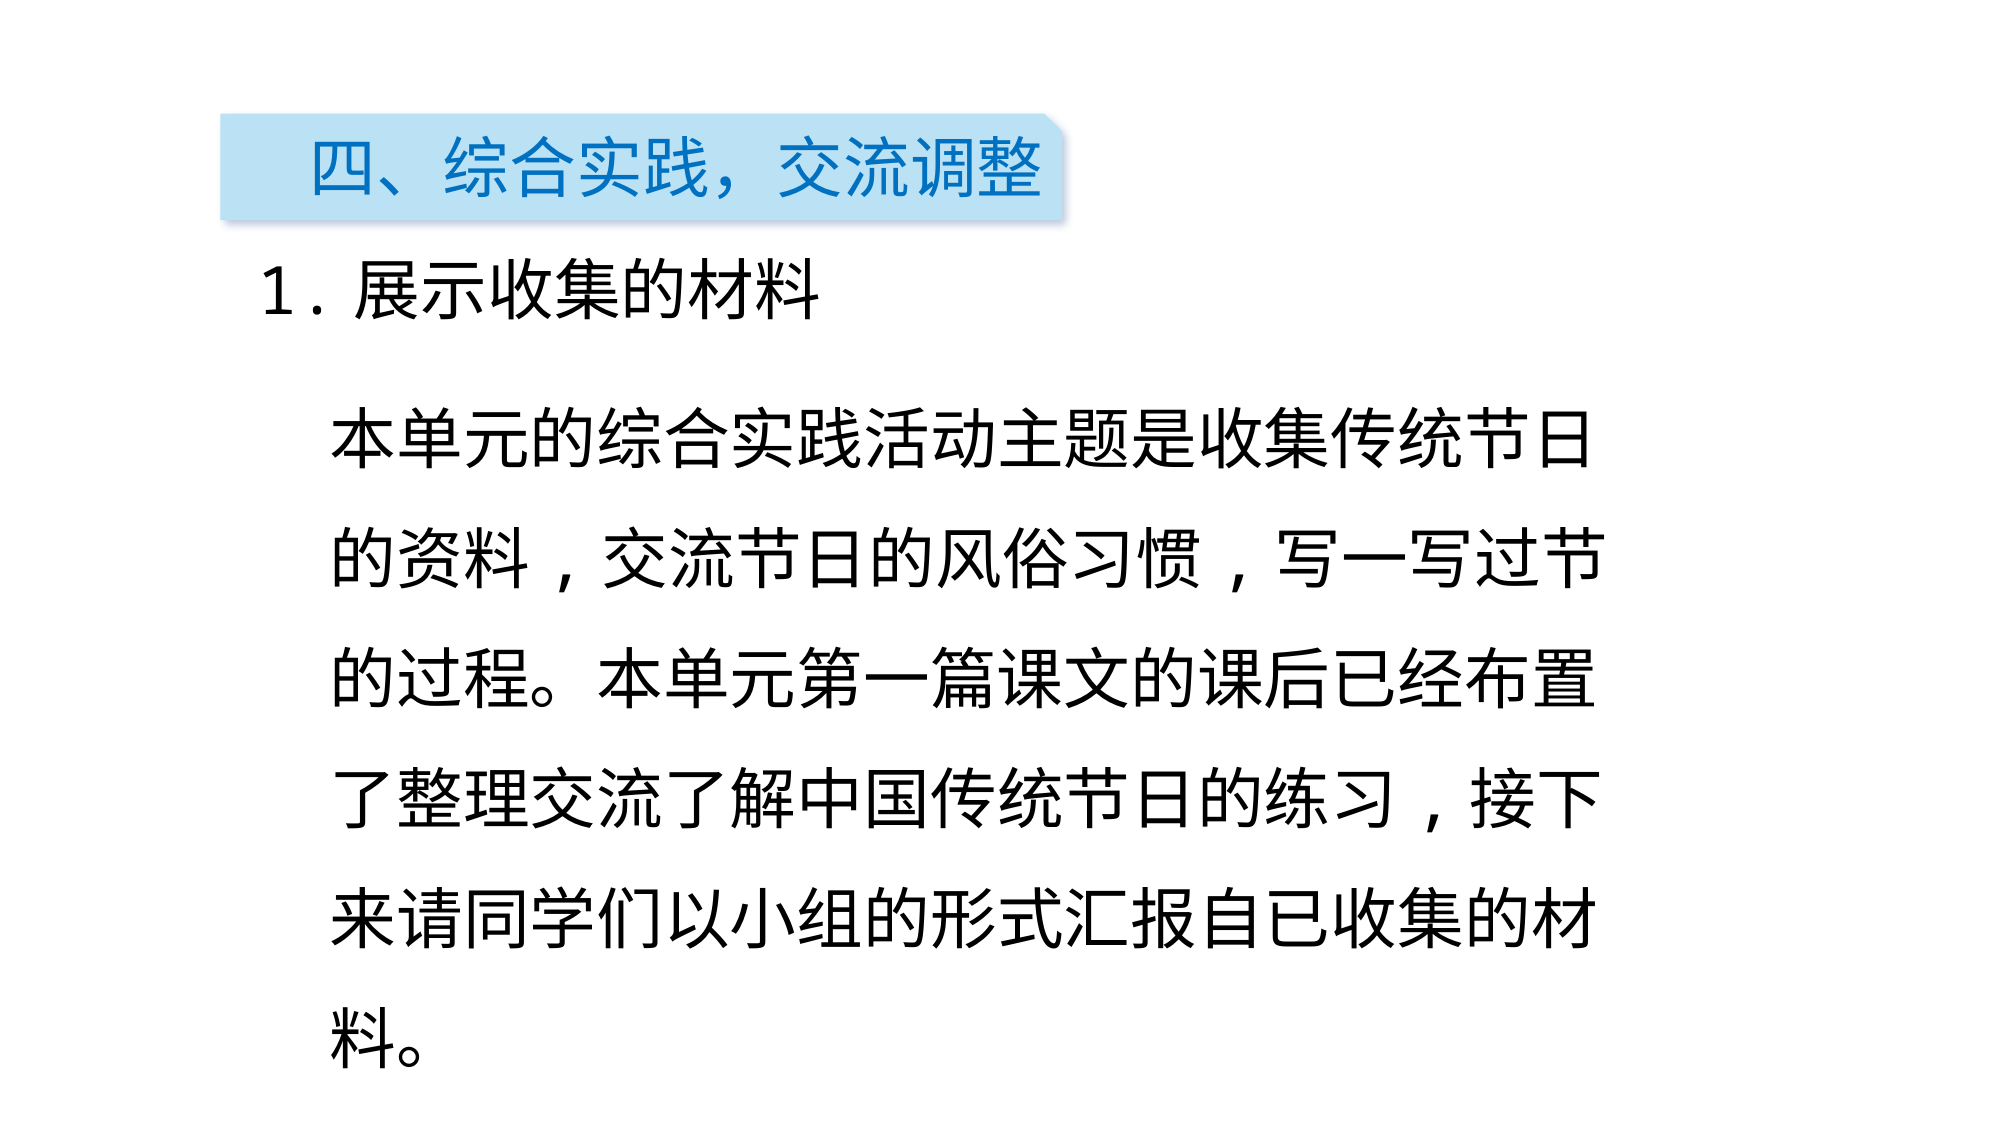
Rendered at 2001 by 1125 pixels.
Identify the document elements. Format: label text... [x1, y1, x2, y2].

text_box 1.展示收集的材料 [243, 240, 836, 336]
text_box 本单元的综合实践活动主题是收集传统节日的资料,交流节日的风俗习惯,写一写过节的过程。本单元第一篇课文的课后已经布置了整理交流了解中国传统节日的练习,接下来请同学们以小组的形式汇报自已收集的材料。 [314, 349, 1674, 1085]
text_box [219, 112, 1063, 222]
text_box 四、综合实践，交流调整 [294, 118, 1059, 214]
